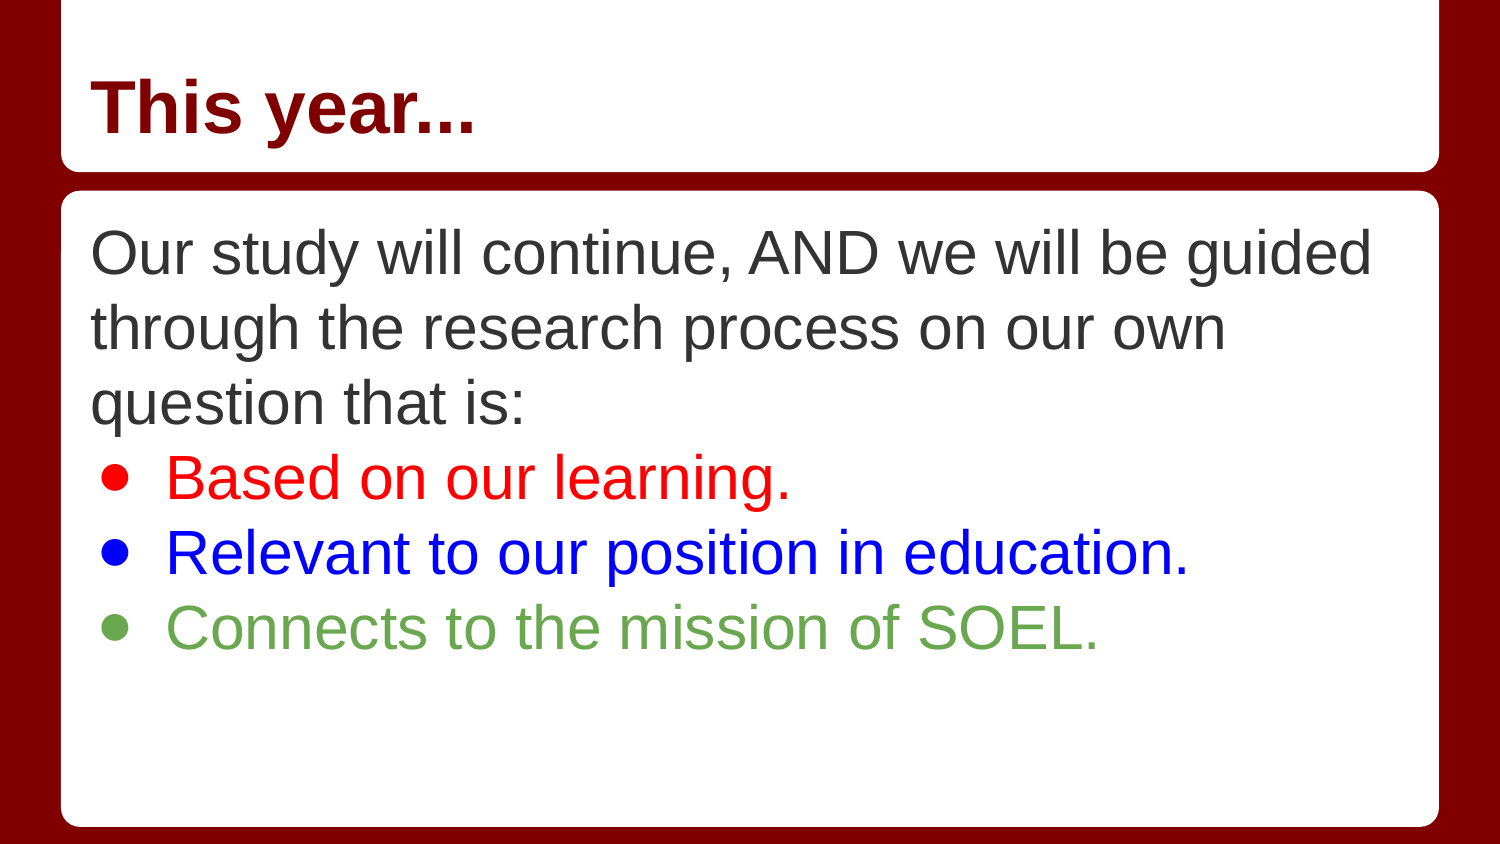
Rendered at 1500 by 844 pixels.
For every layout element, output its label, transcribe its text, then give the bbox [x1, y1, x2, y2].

list Our study will continue, AND we will be guided through the research process on our own question that is: Based on our learning. Relevant to our position in education. Connects to the mission of SOEL. [75, 196, 1425, 702]
title This year... [75, 0, 1425, 164]
